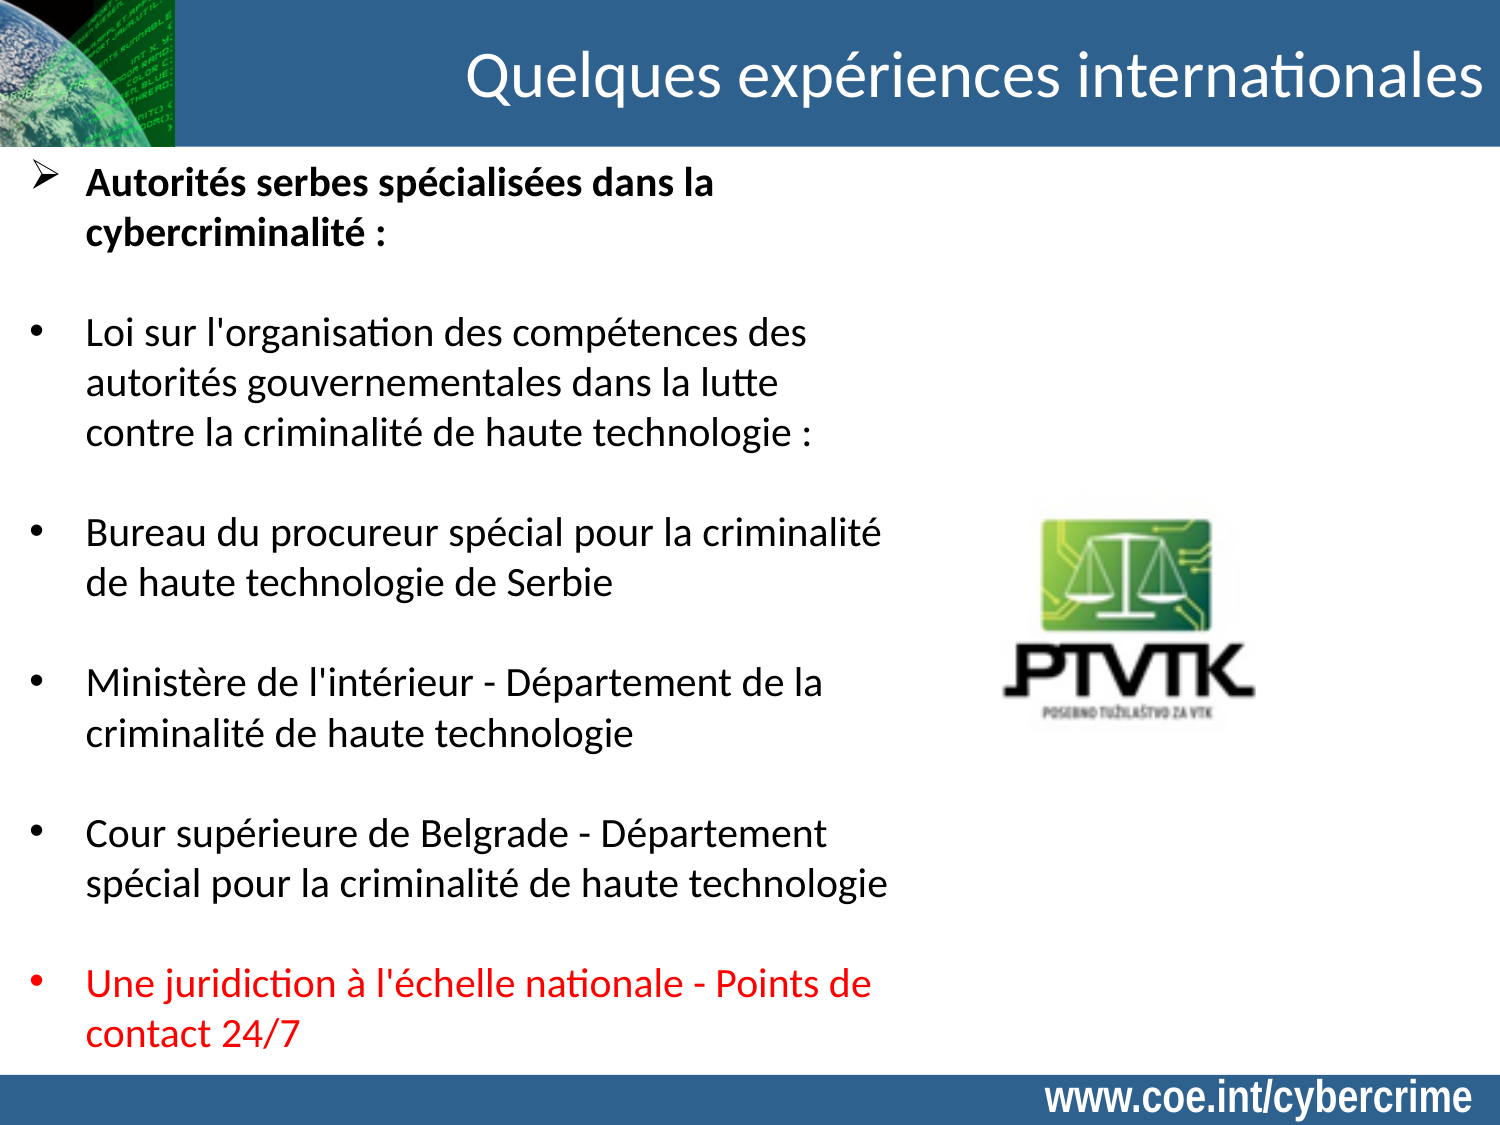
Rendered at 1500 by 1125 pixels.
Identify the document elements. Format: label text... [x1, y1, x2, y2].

text_box [0, 1073, 1030, 1125]
text_box Quelques expériences internationales [179, 0, 1500, 149]
picture [0, 0, 175, 147]
picture [883, 435, 1381, 789]
text_box Autorités serbes spécialisées dans la cybercriminalité : Loi sur l'organisation des compétences des autorités gouvernementales dans la lutte contre la criminalité de haute technologie : Bureau du procureur spécial pour la criminalité de haute technologie de Serbie Ministère de l'intérieur - Département de la criminalité de haute technologie Cour supérieure de Belgrade - Département spécial pour la criminalité de haute technologie Une juridiction à l'échelle nationale - Points de contact 24/7 [14, 147, 906, 1113]
text_box www.coe.int/cybercrime [1030, 1059, 1500, 1125]
